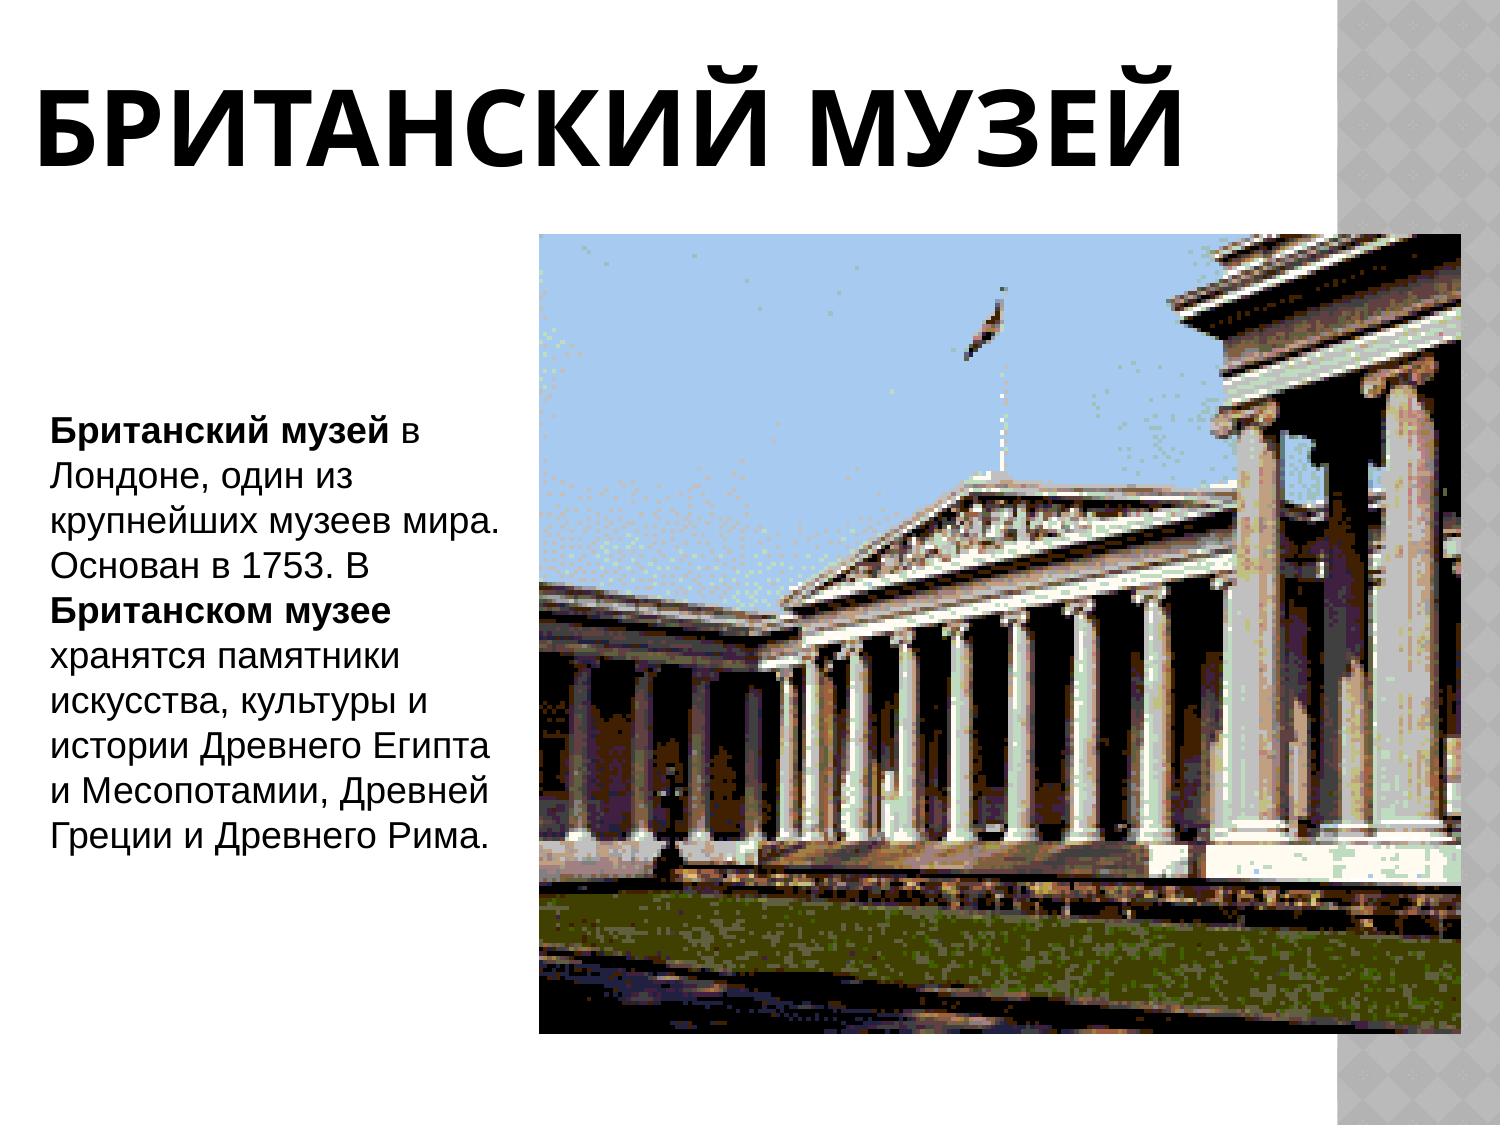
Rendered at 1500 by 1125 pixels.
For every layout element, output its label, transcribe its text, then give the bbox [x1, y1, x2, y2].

title Британский музей [23, 0, 1374, 188]
text_box Британский музей в Лондоне, один из крупнейших музеев мира. Основан в 1753. В Британском музее хранятся памятники искусства, культуры и истории Древнего Египта и Месопотамии, Древней Греции и Древнего Рима. [35, 398, 528, 864]
picture [538, 233, 1461, 1034]
